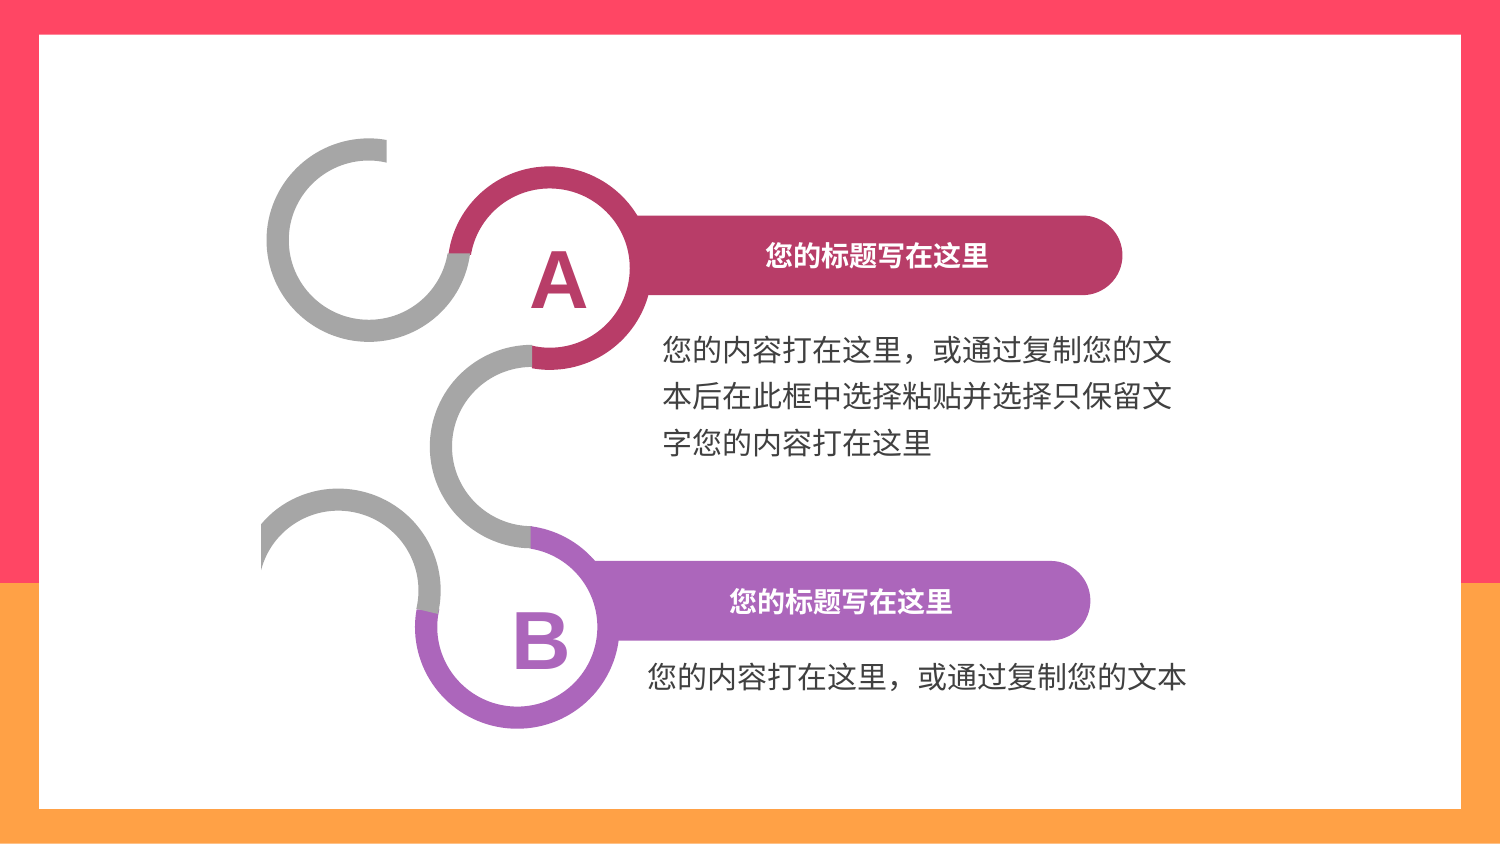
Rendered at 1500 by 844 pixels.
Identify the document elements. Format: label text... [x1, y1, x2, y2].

text_box [0, 583, 1500, 844]
text_box [414, 526, 619, 729]
text_box 您的内容打在这里，或通过复制您的文本 [633, 640, 1222, 703]
text_box 您的内容打在这里，或通过复制您的文本后在此框中选择粘贴并选择只保留文字您的内容打在这里 [647, 312, 1196, 468]
text_box [39, 34, 1461, 809]
text_box B [496, 580, 572, 694]
text_box 您的标题写在这里 [592, 560, 1091, 641]
text_box [266, 138, 471, 342]
text_box 您的标题写在这里 [633, 215, 1123, 296]
text_box [0, 0, 1500, 583]
text_box [261, 488, 441, 614]
text_box A [514, 218, 590, 333]
text_box [448, 166, 649, 370]
text_box [429, 344, 533, 549]
